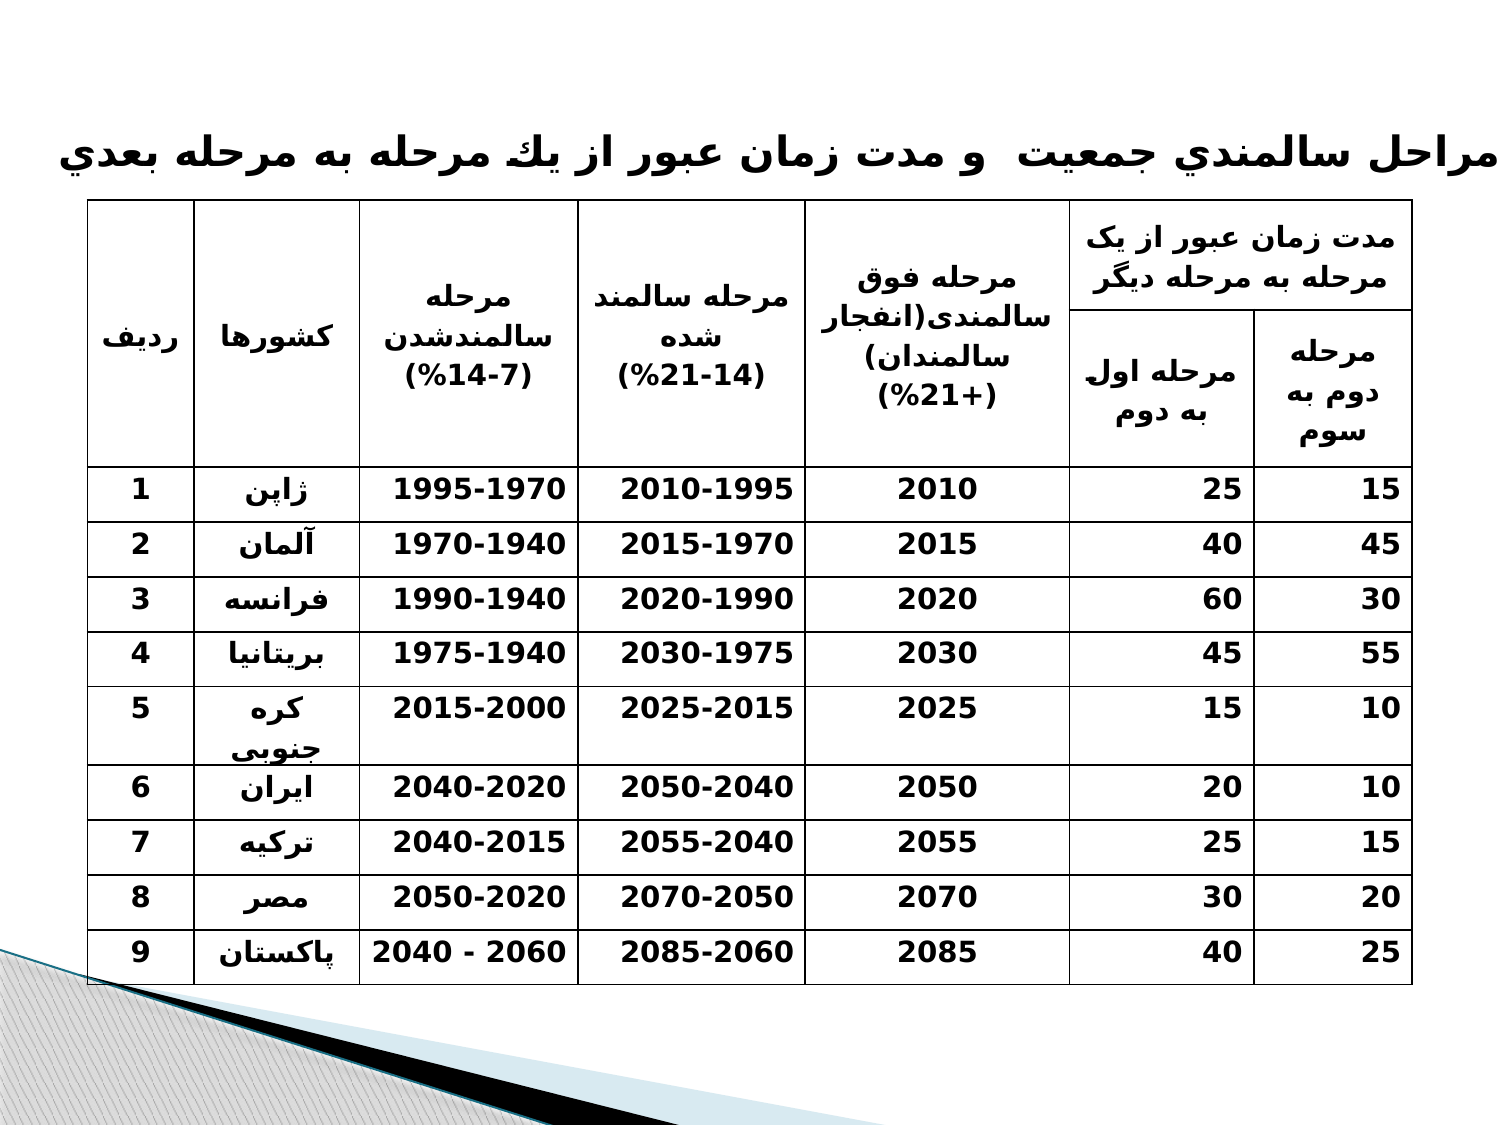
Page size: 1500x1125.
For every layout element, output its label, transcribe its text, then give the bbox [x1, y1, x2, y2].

table_cell 1975-1940 [360, 633, 577, 686]
table_cell 30 [1070, 876, 1253, 929]
table_cell 2050 [806, 766, 1069, 819]
table_cell 2040-2020 [360, 766, 577, 819]
table_cell ترکیه [195, 821, 359, 874]
table_cell 2050-2040 [579, 766, 804, 819]
table_cell مصر [195, 876, 359, 929]
table_header مرحله سالمندشدن (%14-7) [360, 233, 577, 466]
table_cell 2010 [806, 468, 1069, 521]
table_cell مرحله دوم به سوم [1255, 311, 1411, 466]
table_cell ایران [195, 766, 359, 819]
table_cell 30 [1255, 578, 1411, 631]
table_cell 2015-1970 [579, 523, 804, 576]
table_cell 2020-1990 [579, 578, 804, 631]
table_cell 1990-1940 [360, 578, 577, 631]
table_cell ژاپن [195, 468, 359, 521]
table_cell 15 [1070, 687, 1253, 764]
table_cell 2060 - 2040 [360, 931, 577, 984]
table_cell 1970-1940 [360, 523, 577, 576]
table_cell 1 [88, 468, 193, 521]
table_header مرحله فوق سالمندی(انفجار سالمندان) (+%21) [806, 233, 1069, 466]
table_cell 45 [1070, 633, 1253, 686]
table_cell 2050-2020 [360, 876, 577, 929]
table_cell 3 [88, 578, 193, 631]
table_cell 5 [88, 687, 193, 764]
table_cell 9 [88, 931, 193, 984]
table_cell فرانسه [195, 578, 359, 631]
table_cell 2085-2060 [579, 931, 804, 984]
table_cell 2025 [806, 687, 1069, 764]
table_cell 2015 [806, 523, 1069, 576]
table_cell 2040-2015 [360, 821, 577, 874]
table_cell 25 [1255, 931, 1411, 984]
table_cell 2015-2000 [360, 687, 577, 764]
table_cell 10 [1255, 687, 1411, 764]
table_header کشورها [195, 233, 359, 466]
table_cell 2085 [806, 931, 1069, 984]
table_cell 45 [1255, 523, 1411, 576]
table_cell 15 [1255, 821, 1411, 874]
table_cell 6 [88, 766, 193, 819]
table_cell 2025-2015 [579, 687, 804, 764]
table_cell 20 [1070, 766, 1253, 819]
table_cell 25 [1070, 468, 1253, 521]
table_header مدت زمان عبور از یک مرحله به مرحله دیگر [1070, 233, 1411, 309]
table_cell 2020 [806, 578, 1069, 631]
table_cell مرحله اول به دوم [1070, 311, 1253, 466]
table_cell 60 [1070, 578, 1253, 631]
table_cell آلمان [195, 523, 359, 576]
table_header ردیف [88, 233, 193, 466]
table_cell 7 [88, 821, 193, 874]
table_cell 8 [88, 876, 193, 929]
table_cell 55 [1255, 633, 1411, 686]
table_cell پاکستان [195, 931, 359, 984]
table_cell 15 [1255, 468, 1411, 521]
table_cell 20 [1255, 876, 1411, 929]
table_cell 2030-1975 [579, 633, 804, 686]
table_cell 2070-2050 [579, 876, 804, 929]
table_cell 2070 [806, 876, 1069, 929]
table_cell 1995-1970 [360, 468, 577, 521]
table_cell 2 [88, 523, 193, 576]
table_cell 40 [1070, 523, 1253, 576]
table_cell 2030 [806, 633, 1069, 686]
table_header مرحله سالمند شده (%21-14) [579, 233, 804, 466]
table_cell 40 [1070, 931, 1253, 984]
table_cell 4 [88, 633, 193, 686]
text_box مراحل سالمندي جمعيت و مدت زمان عبور از يك مرحله به مرحله بعدي [43, 117, 1500, 233]
table_cell 2010-1995 [579, 468, 804, 521]
table_cell 2055-2040 [579, 821, 804, 874]
table_cell 2055 [806, 821, 1069, 874]
table_cell بریتانیا [195, 633, 359, 686]
table_cell 25 [1070, 821, 1253, 874]
table_cell کره جنوبی [195, 687, 359, 764]
table_cell 10 [1255, 766, 1411, 819]
